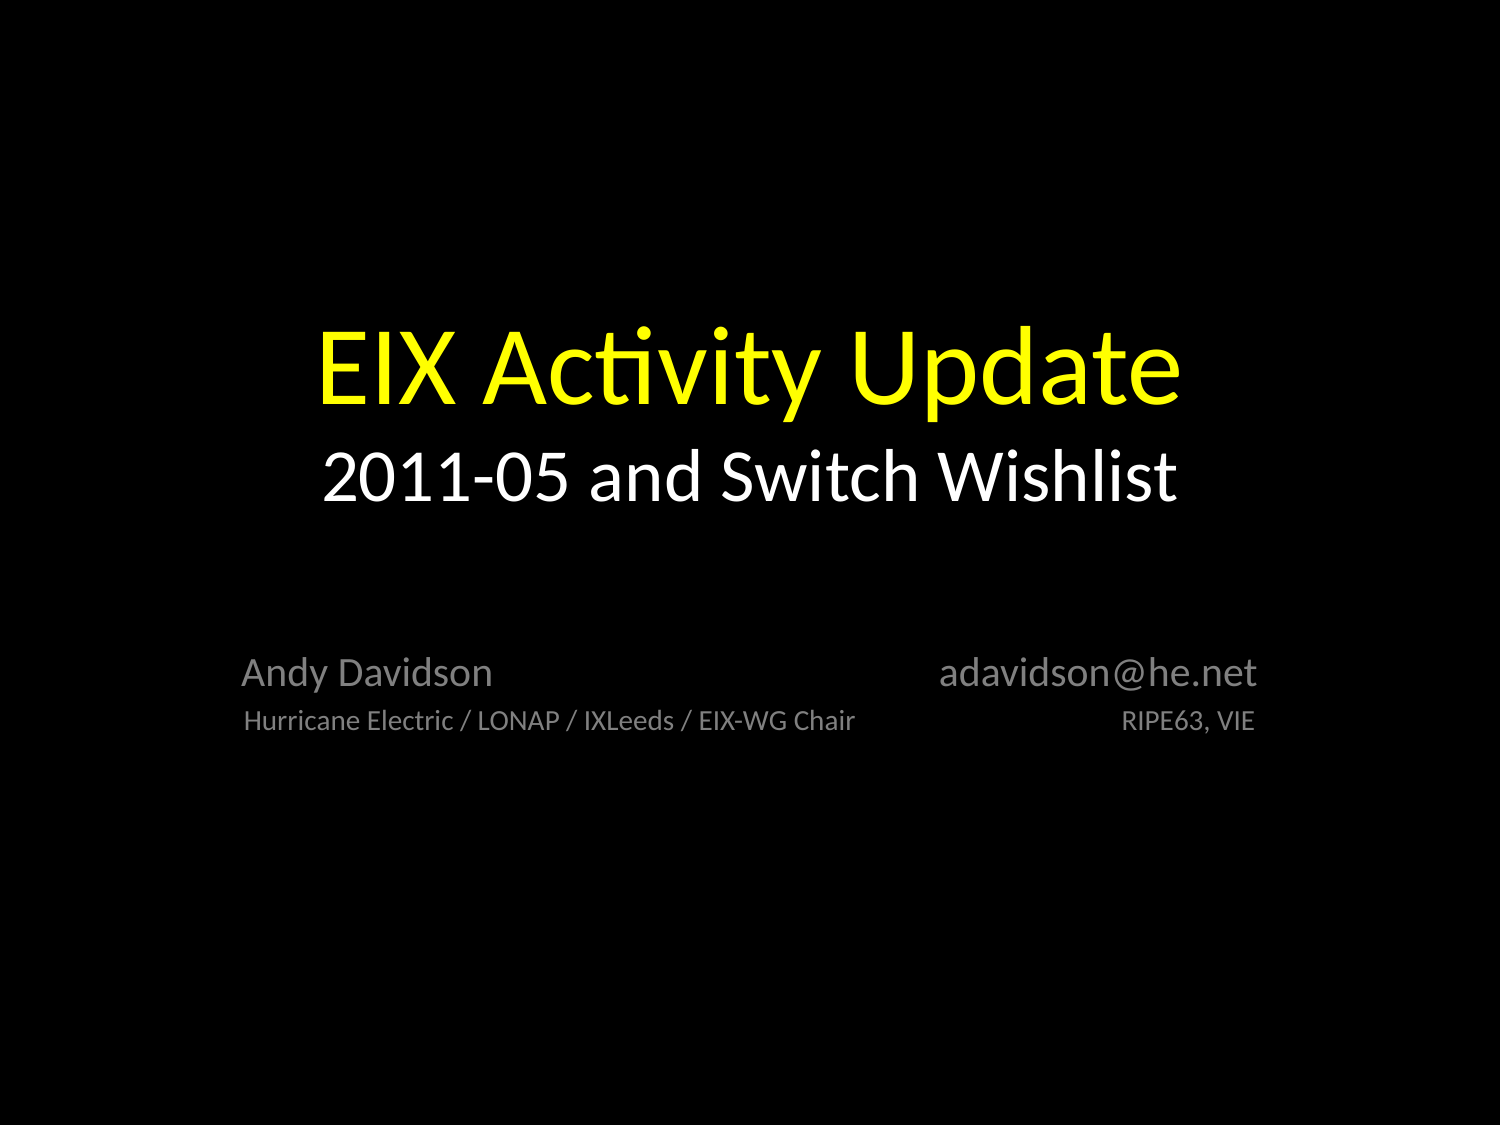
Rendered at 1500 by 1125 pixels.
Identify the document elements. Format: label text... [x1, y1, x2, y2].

subtitle Andy Davidson adavidson@he.net Hurricane Electric / LONAP / IXLeeds / EIX-WG Chair RIPE63, VIE [225, 637, 1275, 925]
title EIX Activity Update 2011-05 and Switch Wishlist [112, 283, 1388, 525]
